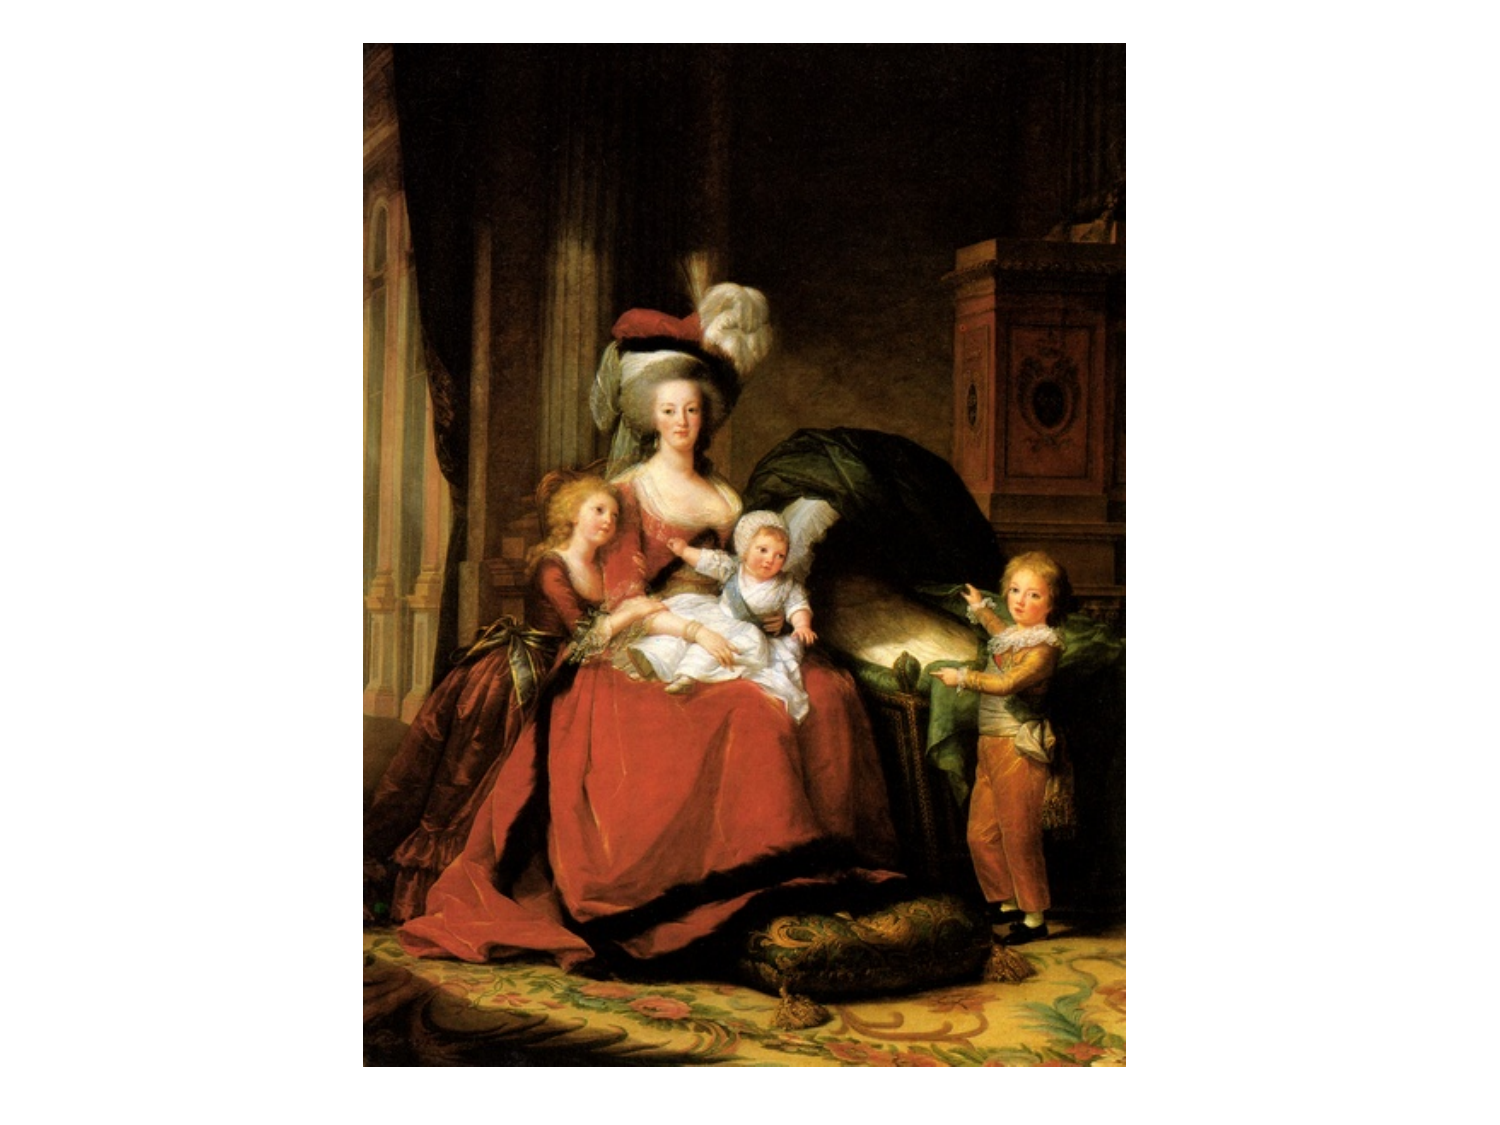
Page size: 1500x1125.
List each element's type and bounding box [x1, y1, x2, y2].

picture [363, 43, 1126, 1067]
